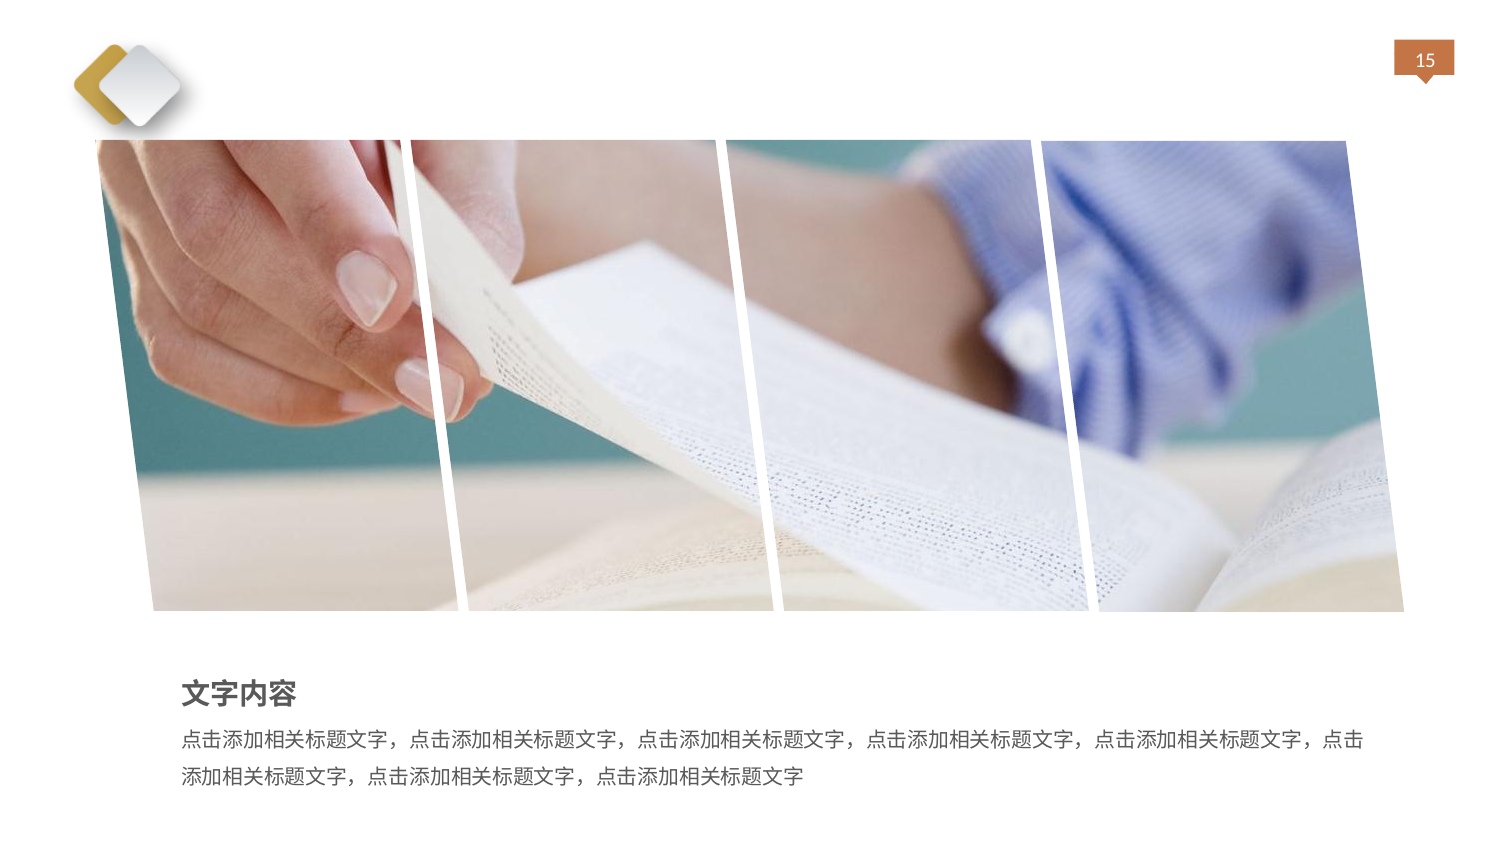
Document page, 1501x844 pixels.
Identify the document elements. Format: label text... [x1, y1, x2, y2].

text_box 文字内容 [170, 669, 389, 716]
text_box 点击添加相关标题文字，点击添加相关标题文字，点击添加相关标题文字，点击添加相关标题文字，点击添加相关标题文字，点击添加相关标题文字，点击添加相关标题文字，点击添加相关标题文字 [170, 708, 1389, 773]
text_box [94, 138, 460, 613]
text_box [724, 138, 1091, 613]
text_box [409, 138, 775, 613]
picture [89, 35, 190, 136]
text_box [1039, 139, 1406, 614]
